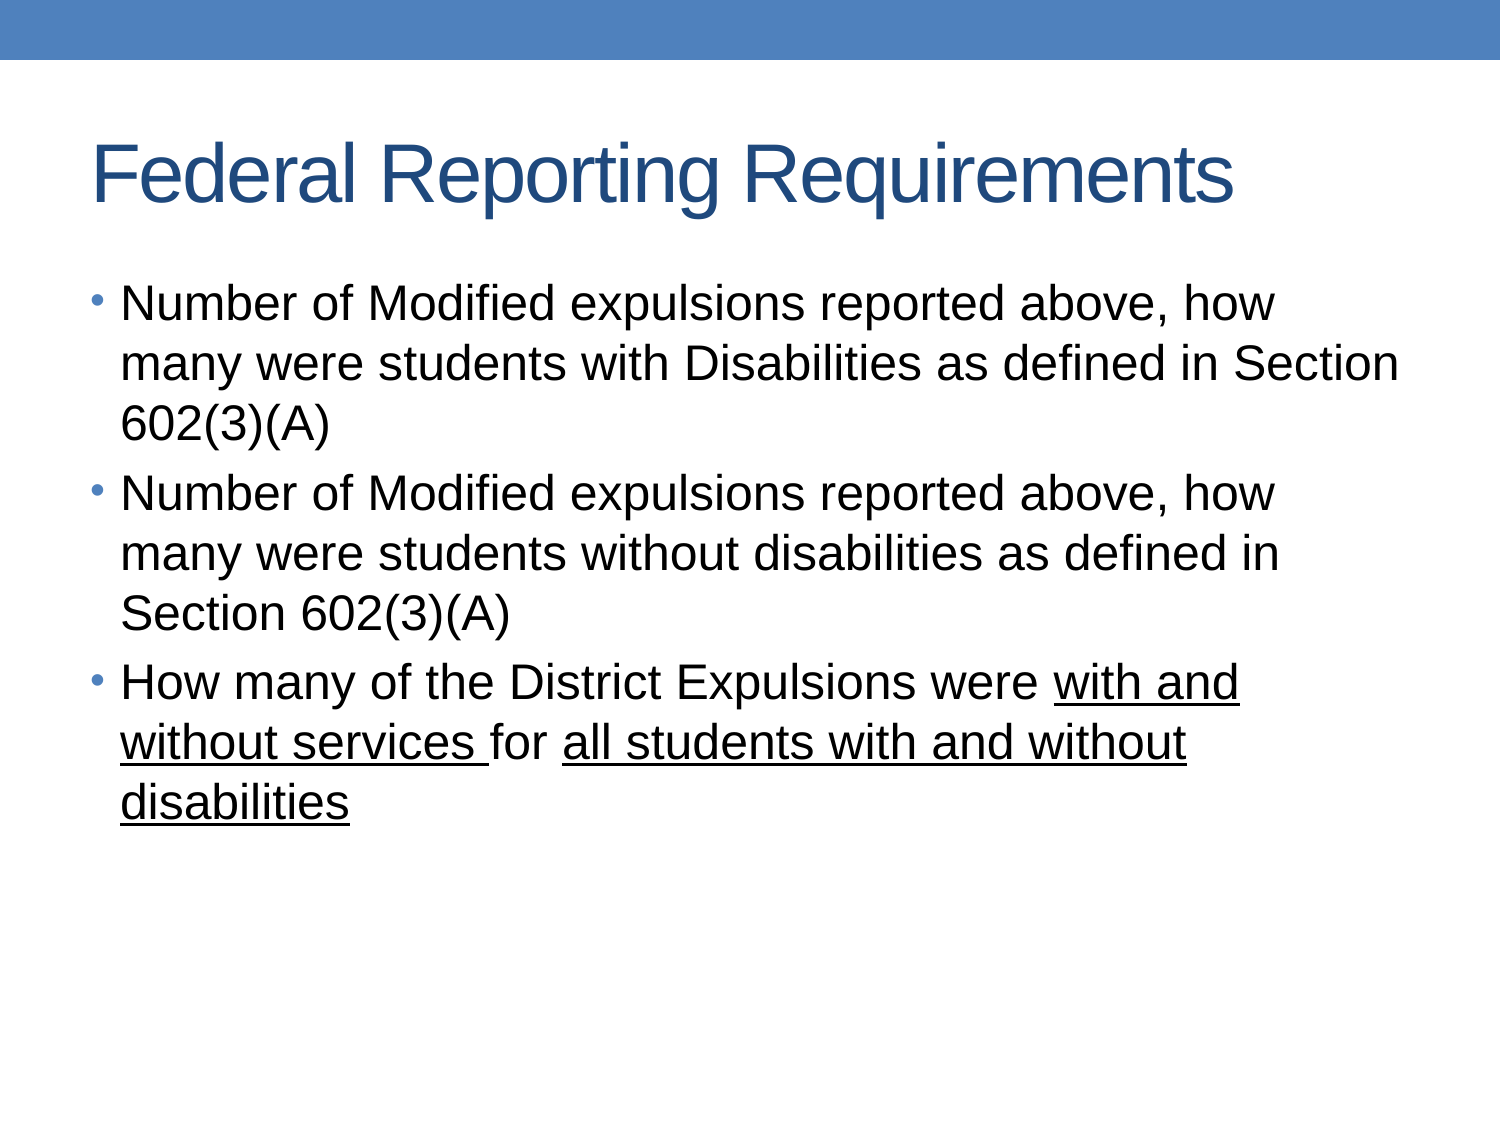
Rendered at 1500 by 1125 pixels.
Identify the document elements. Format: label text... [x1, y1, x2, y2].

title Federal Reporting Requirements [75, 87, 1425, 250]
list Number of Modified expulsions reported above, how many were students with Disabilities as defined in Section 602(3)(A) Number of Modified expulsions reported above, how many were students without disabilities as defined in Section 602(3)(A) How many of the District Expulsions were with and without services for all students with and without disabilities [75, 262, 1425, 1063]
